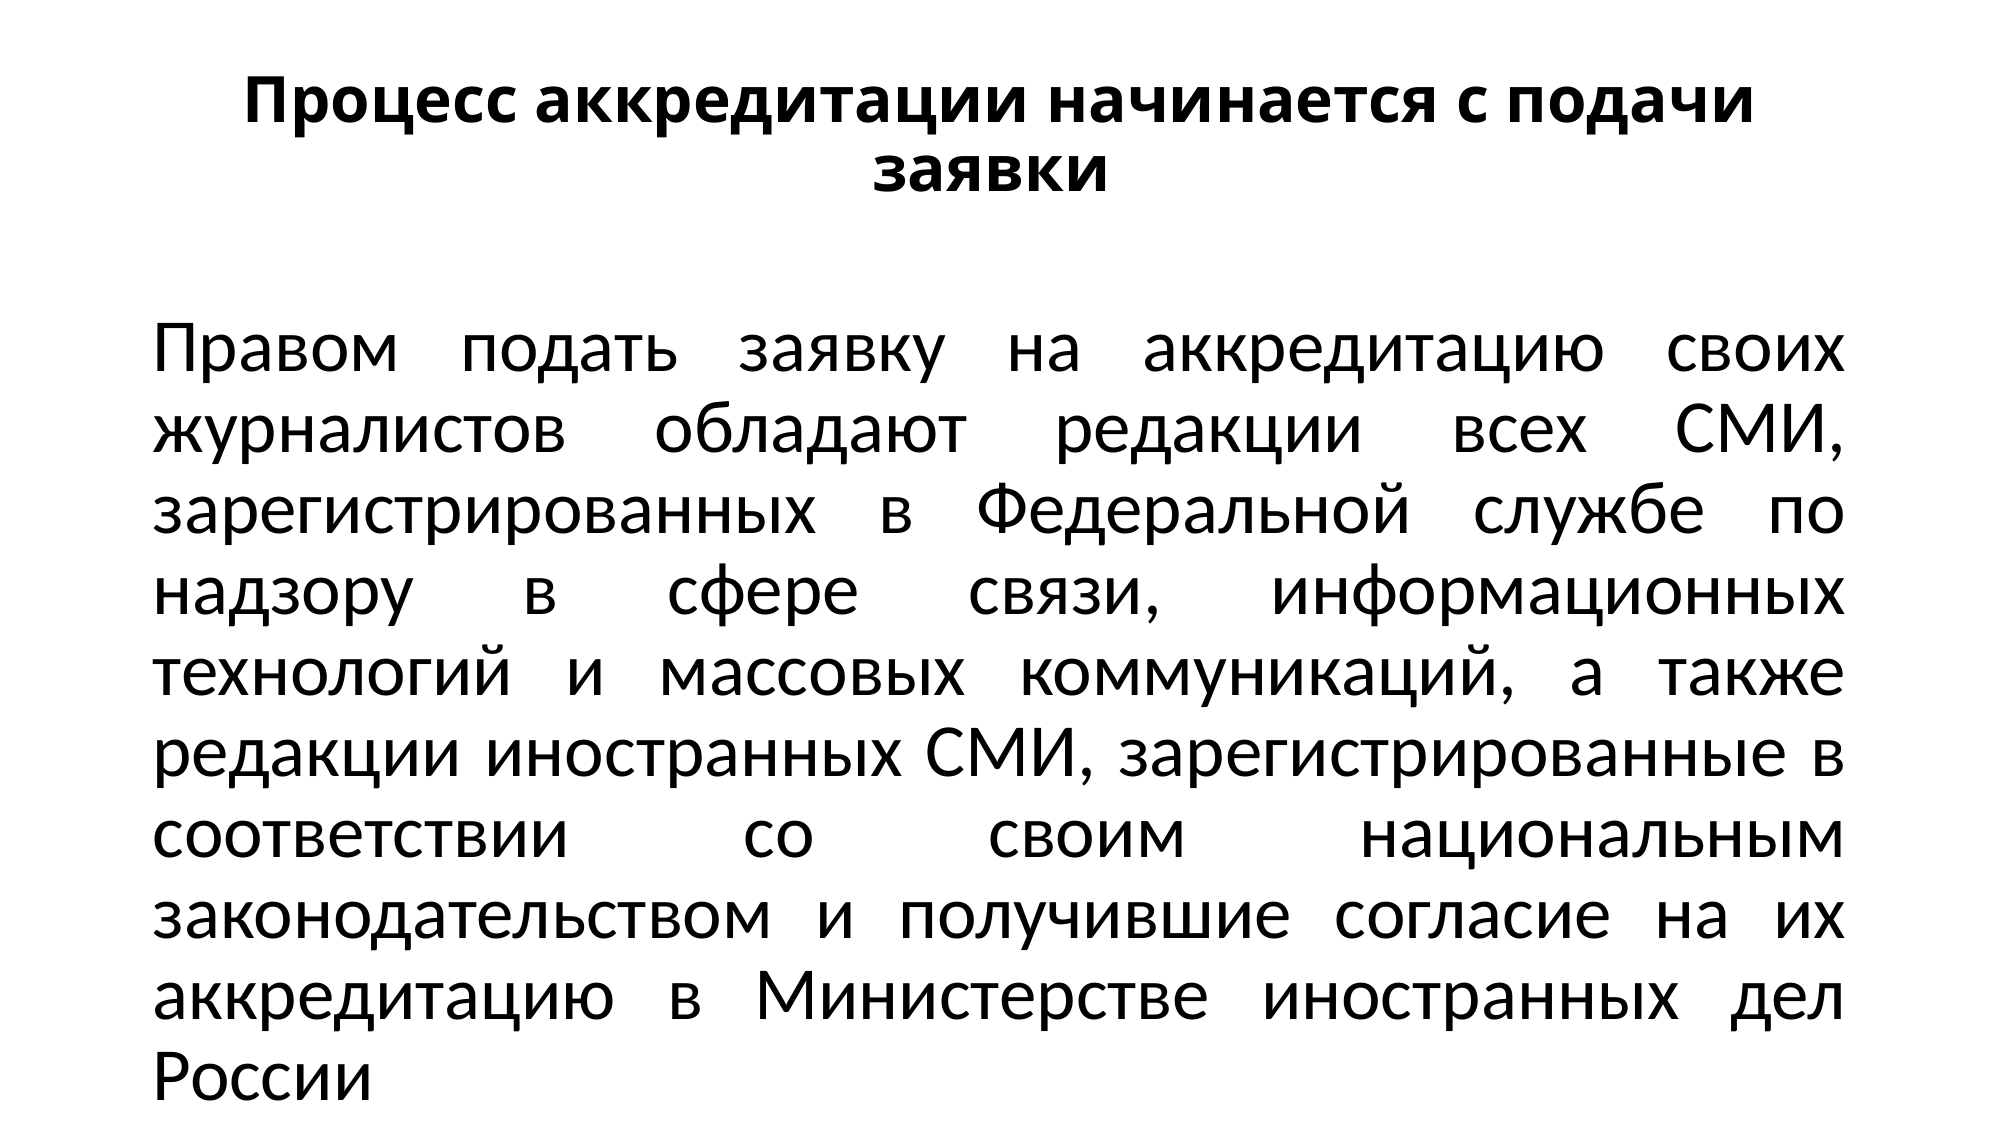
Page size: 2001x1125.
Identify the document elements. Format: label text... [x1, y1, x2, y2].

title Процесс аккредитации начинается с подачи заявки [137, 59, 1863, 278]
list Правом подать заявку на аккредитацию своих журналистов обладают редакции всех СМИ, зарегистрированных в Федеральной службе по надзору в сфере связи, информационных технологий и массовых коммуникаций, а также редакции иностранных СМИ, зарегистрированные в соответствии со своим национальным законодательством и получившие согласие на их аккредитацию в Министерстве иностранных дел России [137, 299, 1863, 1014]
